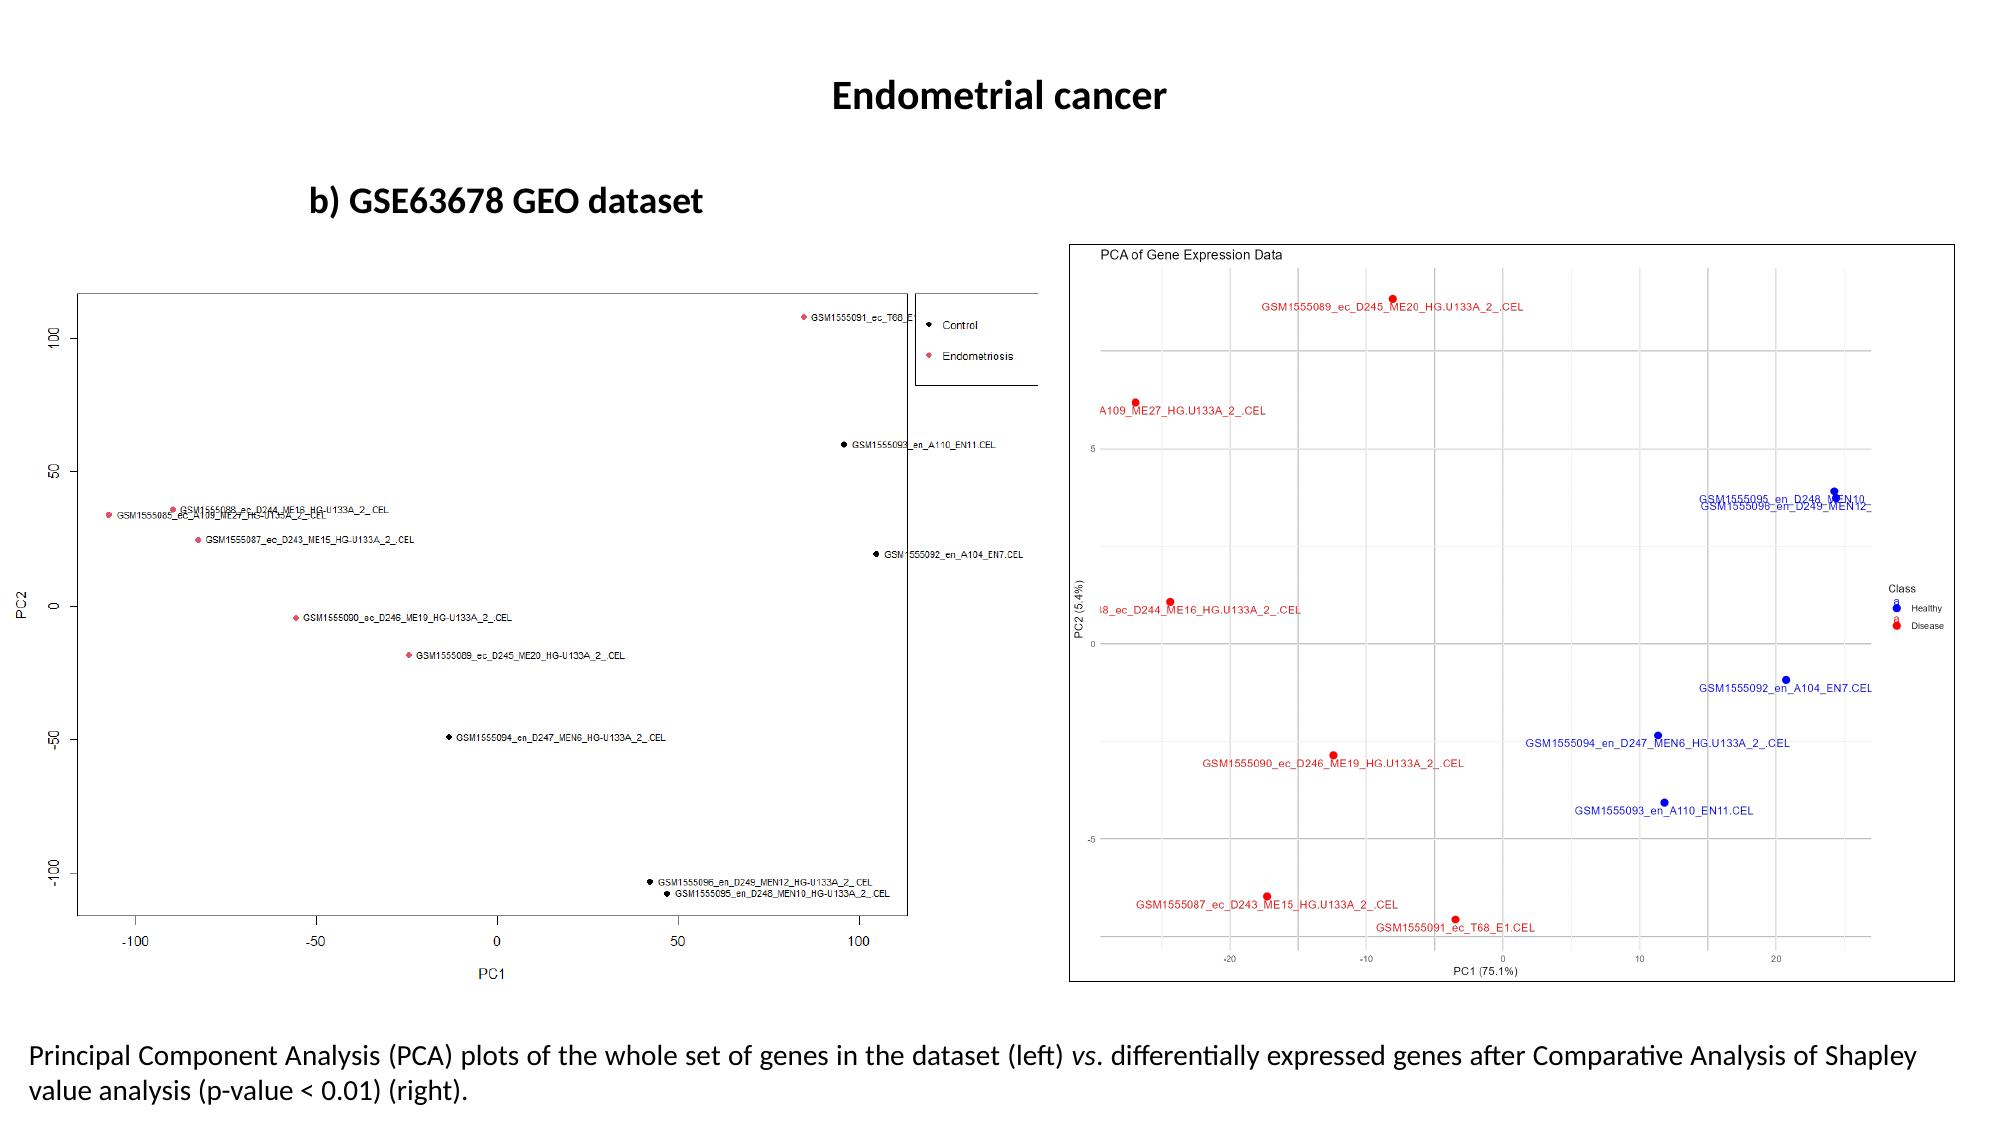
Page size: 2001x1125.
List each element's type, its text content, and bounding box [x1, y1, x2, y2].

picture [12, 228, 1038, 998]
text_box Endometrial cancer [817, 60, 1183, 126]
picture [1069, 244, 1955, 983]
text_box b) GSE63678 GEO dataset [294, 168, 720, 228]
text_box Principal Component Analysis (PCA) plots of the whole set of genes in the dataset (left) vs. differentially expressed genes after Comparative Analysis of Shapley value analysis (p-value < 0.01) (right). [14, 1028, 1933, 1114]
